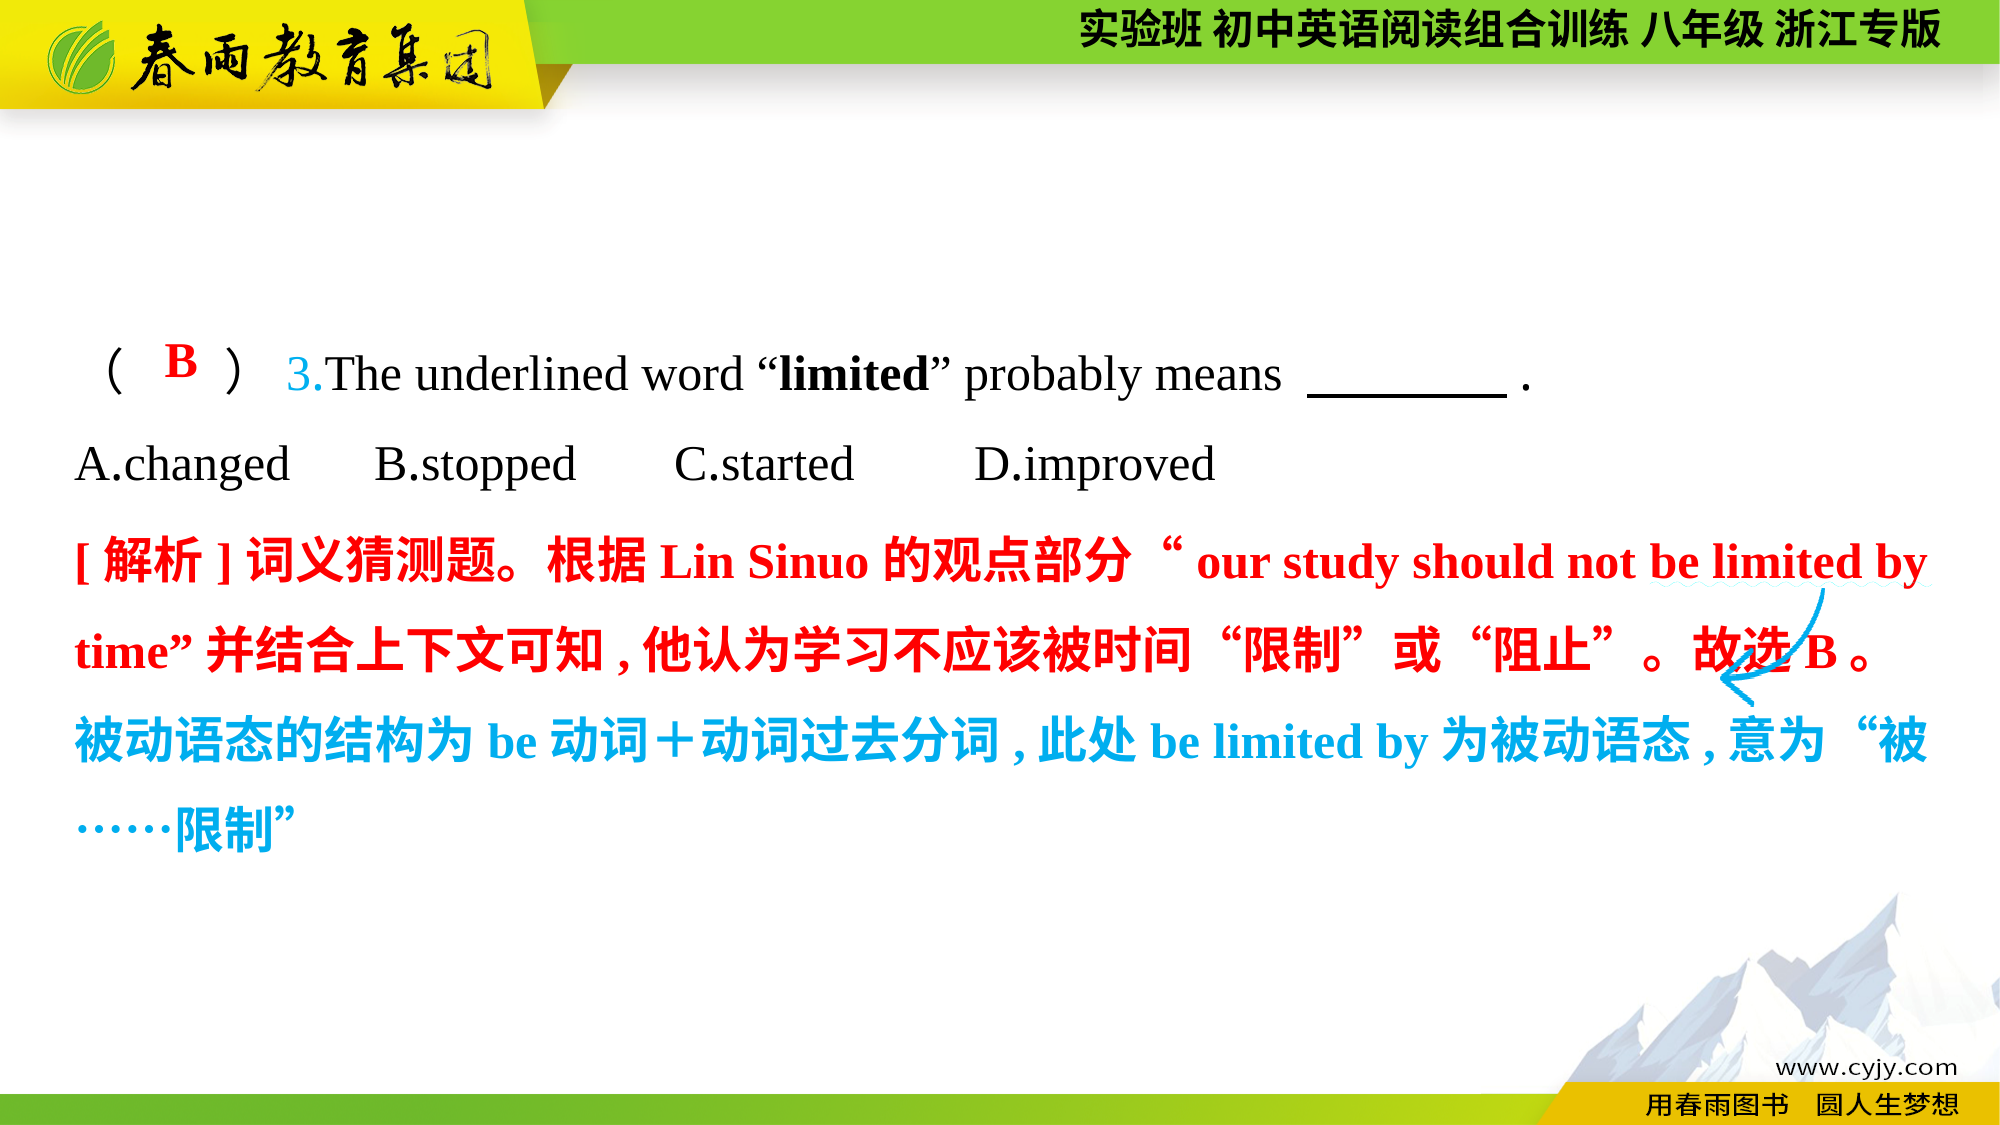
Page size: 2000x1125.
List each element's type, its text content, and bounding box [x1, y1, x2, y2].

text_box B [149, 319, 213, 395]
list （ ）3.The underlined word “limited” probably means . A.changed B.stopped C.started D.improved [59, 302, 1944, 489]
picture [0, 0, 2000, 1125]
text_box [解析]词义猜测题。根据Lin Sinuo的观点部分“our study should not be limited by time”并结合上下文可知,他认为学习不应该被时间“限制”或“阻止”。故选B。 被动语态的结构为be动词＋动词过去分词,此处be limited by为被动语态,意为“被……限制” [59, 490, 1944, 866]
